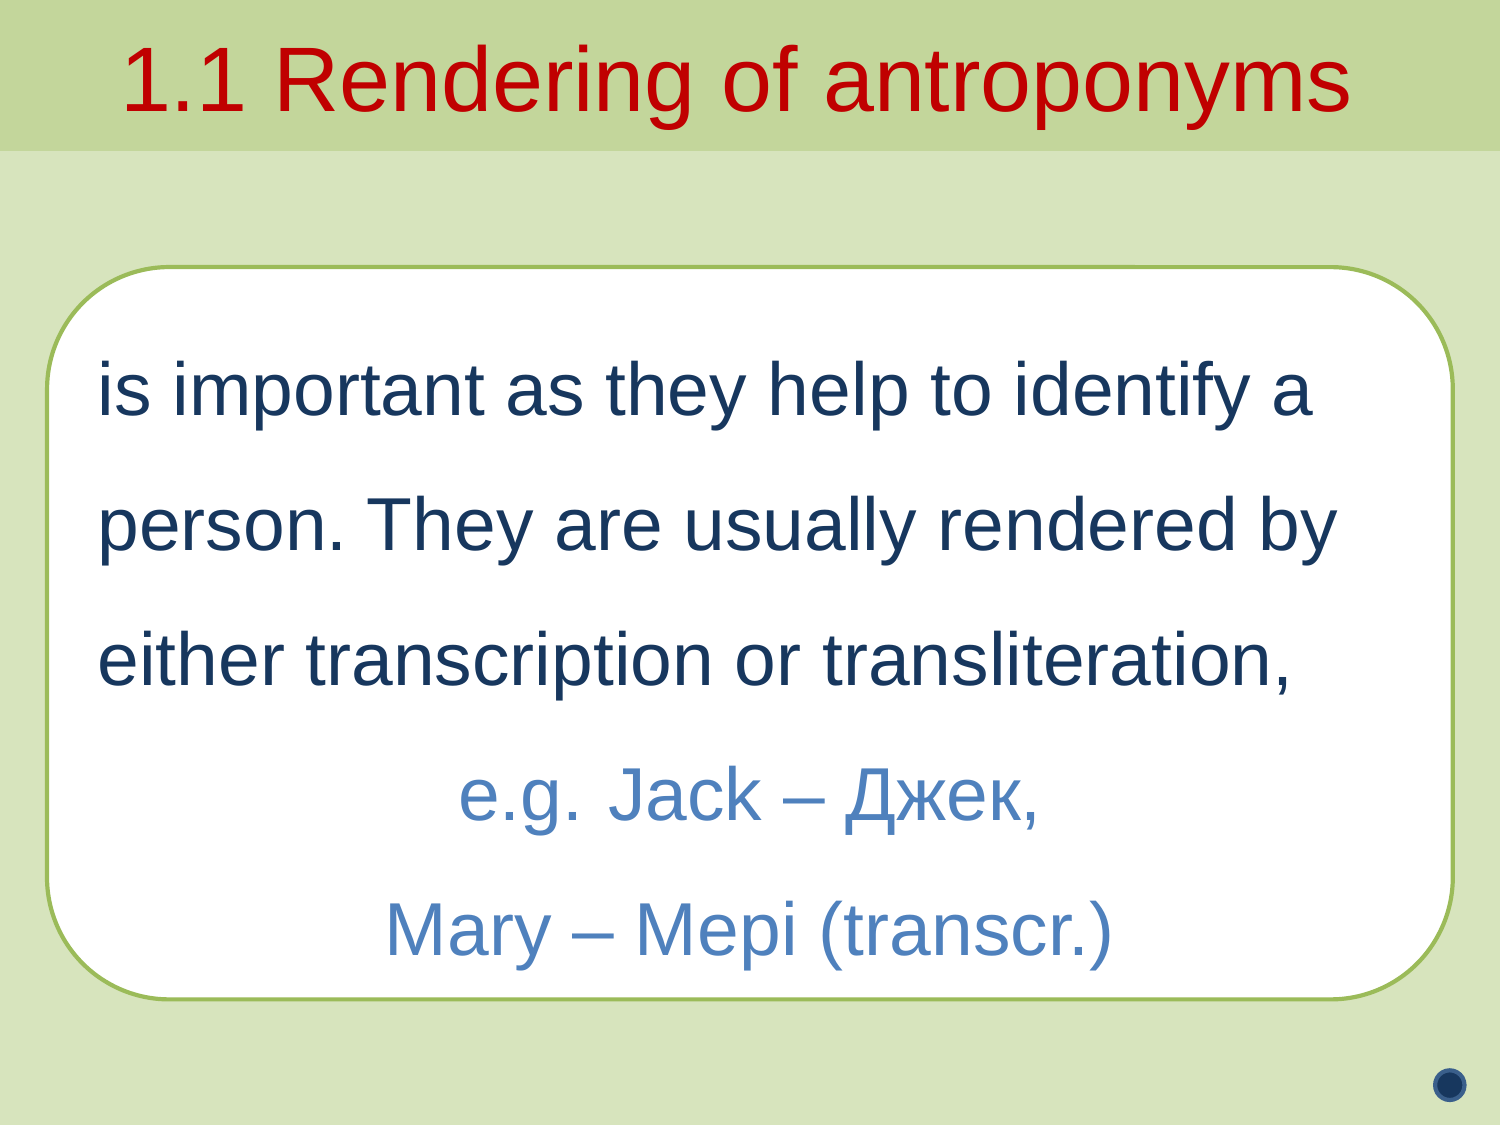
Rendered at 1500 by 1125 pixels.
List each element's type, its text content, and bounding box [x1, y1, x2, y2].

text_box [1433, 1068, 1467, 1103]
text_box 1.1 Rendering of antroponyms [0, 0, 1500, 151]
text_box is important as they help to identify a person. They are usually rendered by either transcription or transliteration, e.g. Jack – Джек, Mary – Мері (transcr.) [44, 264, 1455, 1002]
